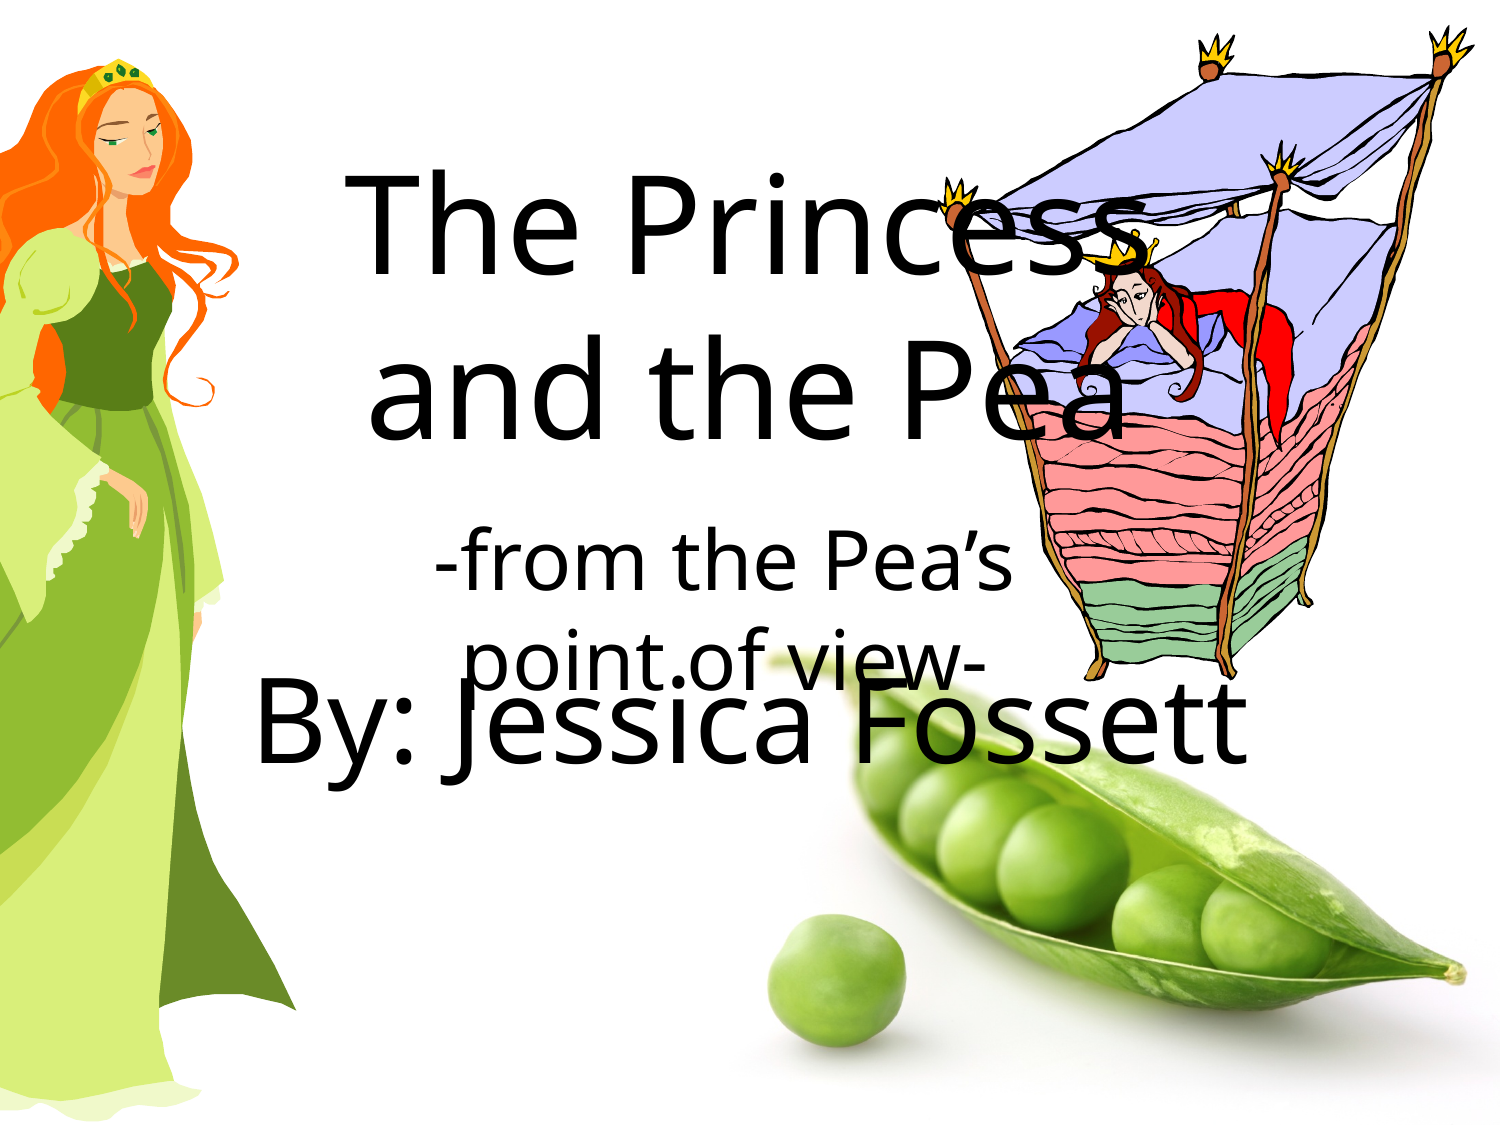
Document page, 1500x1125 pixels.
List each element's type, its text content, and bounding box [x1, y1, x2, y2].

picture [937, 24, 1476, 682]
picture [0, 54, 301, 1125]
title The Princess and the Pea [311, 87, 929, 517]
subtitle By: Jessica Fossett [311, 637, 665, 925]
picture [673, 574, 1500, 1125]
text_box -from the Pea’s point of view- [324, 499, 929, 715]
